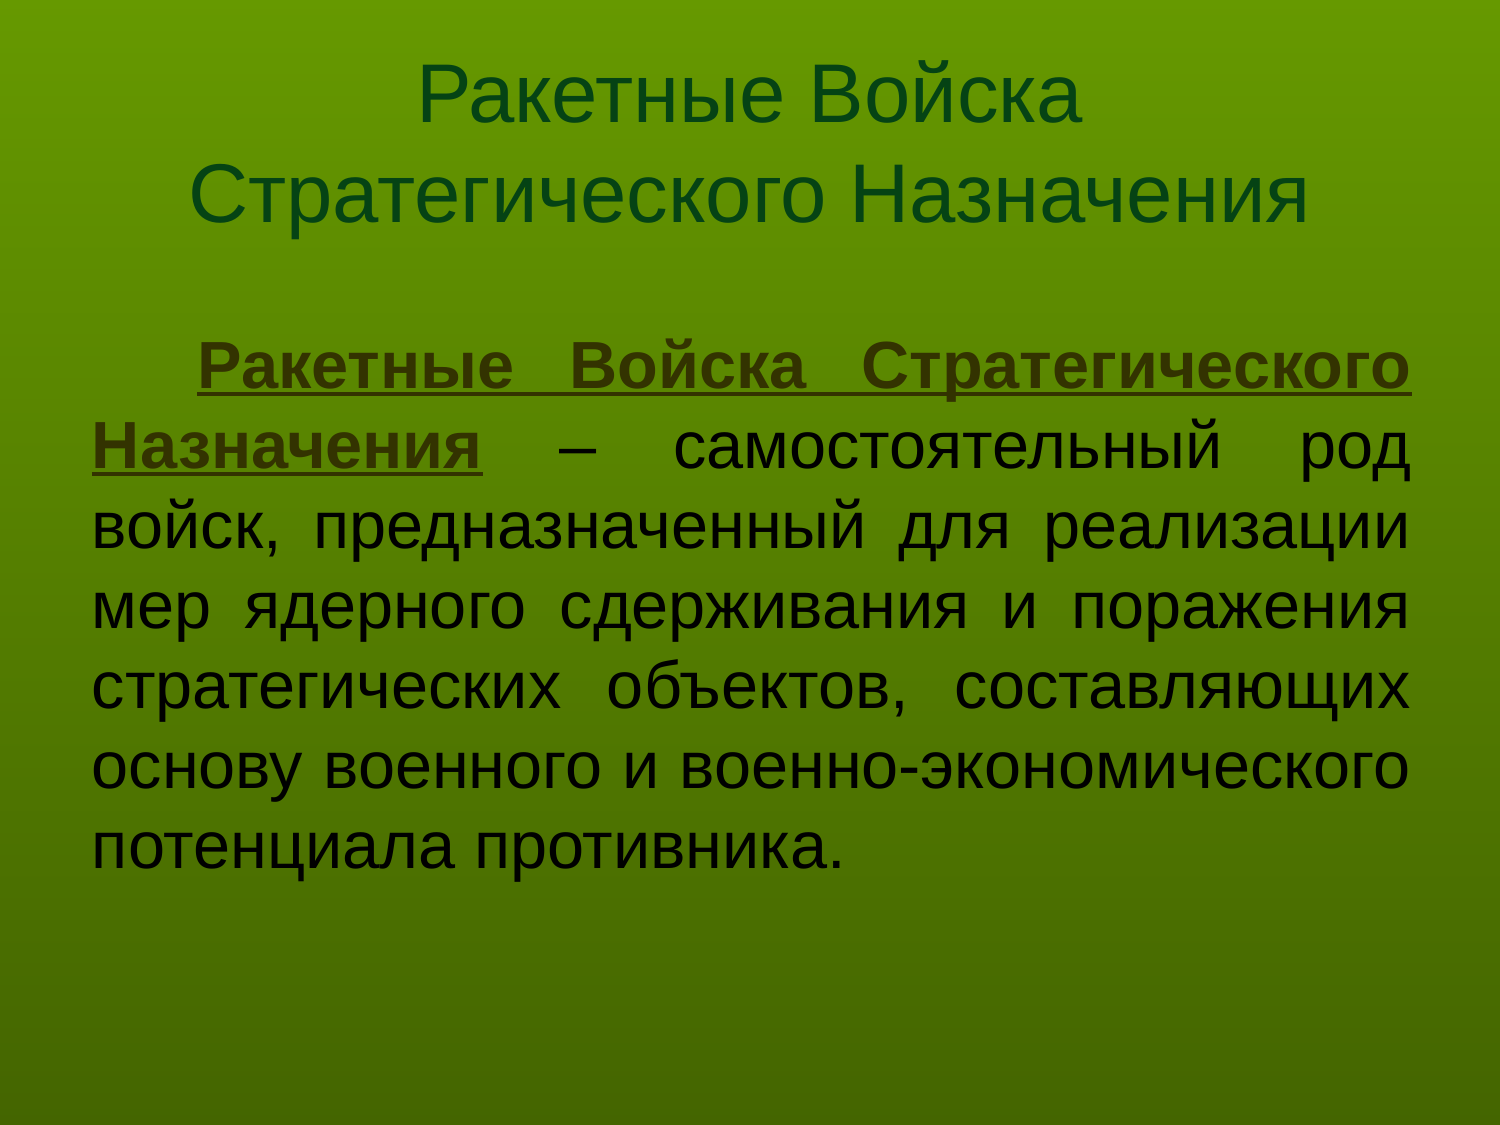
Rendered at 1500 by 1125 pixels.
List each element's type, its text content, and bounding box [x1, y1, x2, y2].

list Ракетные Войска Стратегического Назначения – самостоятельный род войск, предназначенный для реализации мер ядерного сдерживания и поражения стратегических объектов, составляющих основу военного и военно-экономического потенциала противника. [76, 314, 1428, 1057]
title Ракетные Войска Стратегического Назначения [74, 44, 1426, 233]
